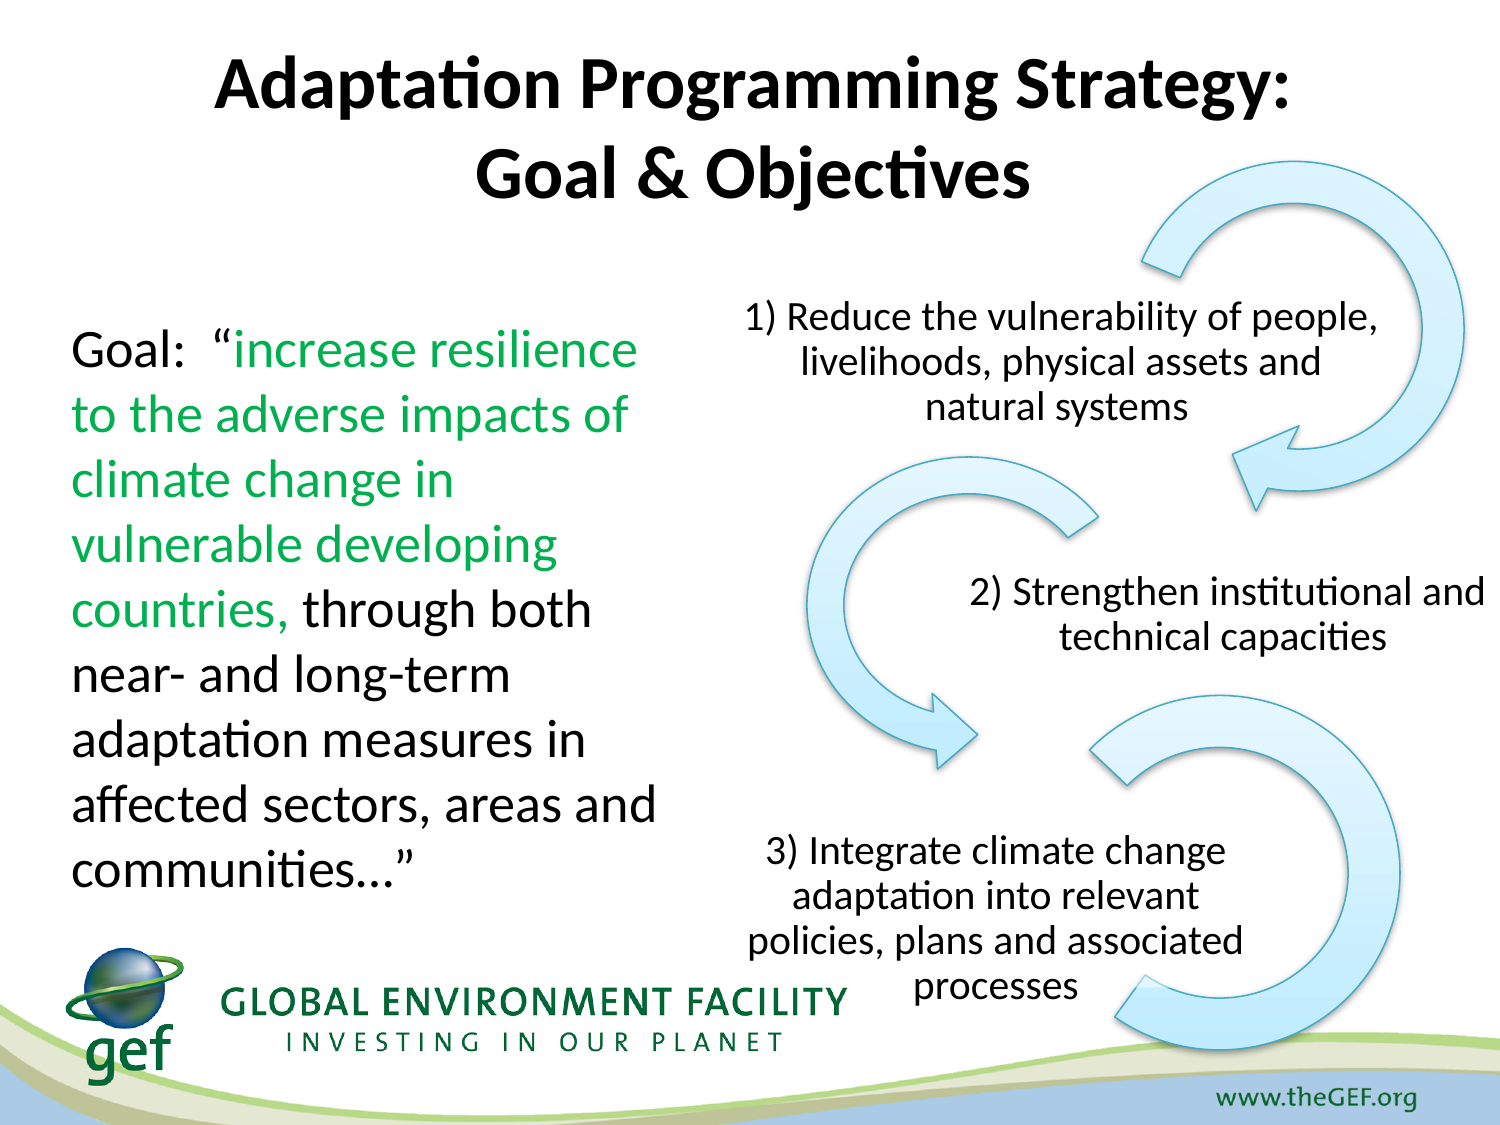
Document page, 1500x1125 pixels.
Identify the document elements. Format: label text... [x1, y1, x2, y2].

list Goal: “increase resilience to the adverse impacts of climate change in vulnerable developing countries, through both near- and long-term adaptation measures in affected sectors, areas and communities…” [54, 304, 679, 940]
title Adaptation Programming Strategy: Goal & Objectives [87, 74, 1438, 263]
picture [0, 920, 1500, 1125]
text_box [724, 134, 1500, 1051]
